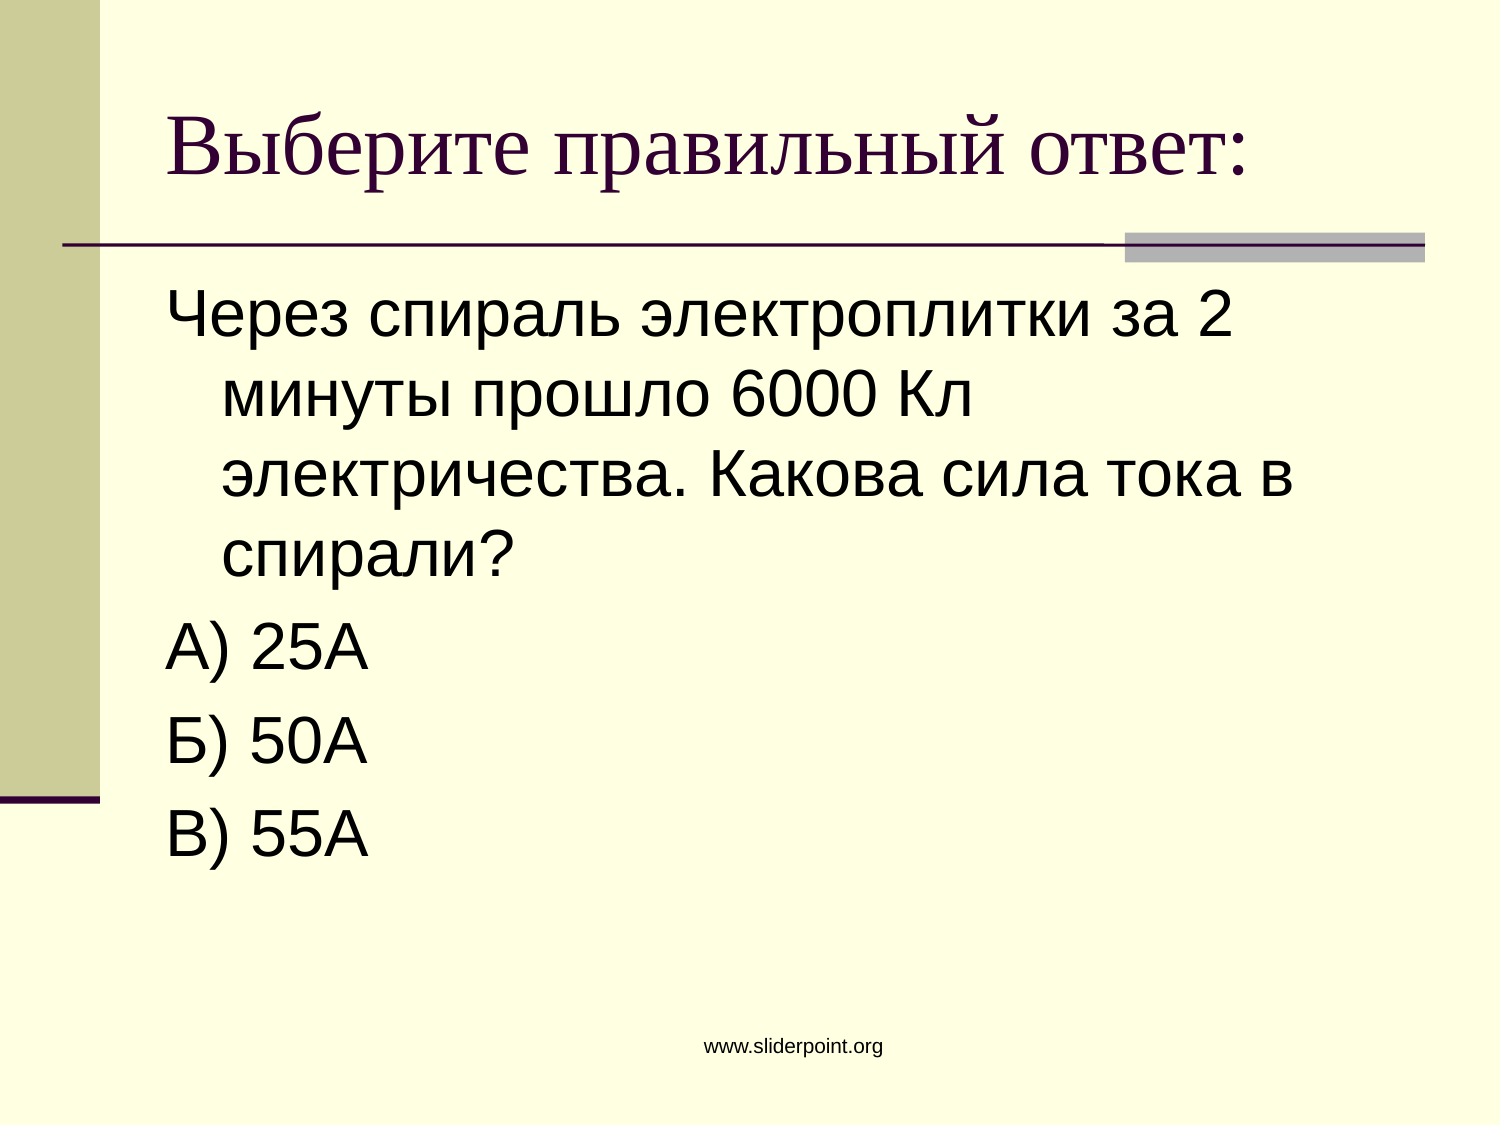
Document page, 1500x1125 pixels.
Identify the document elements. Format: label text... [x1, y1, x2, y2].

list Через спираль электроплитки за 2 минуты прошло 6000 Кл электричества. Какова сила тока в спирали? А) 25А Б) 50А В) 55А [149, 262, 1426, 1006]
footer www.sliderpoint.org [549, 1024, 1038, 1101]
title Выберите правильный ответ: [149, 45, 1426, 234]
